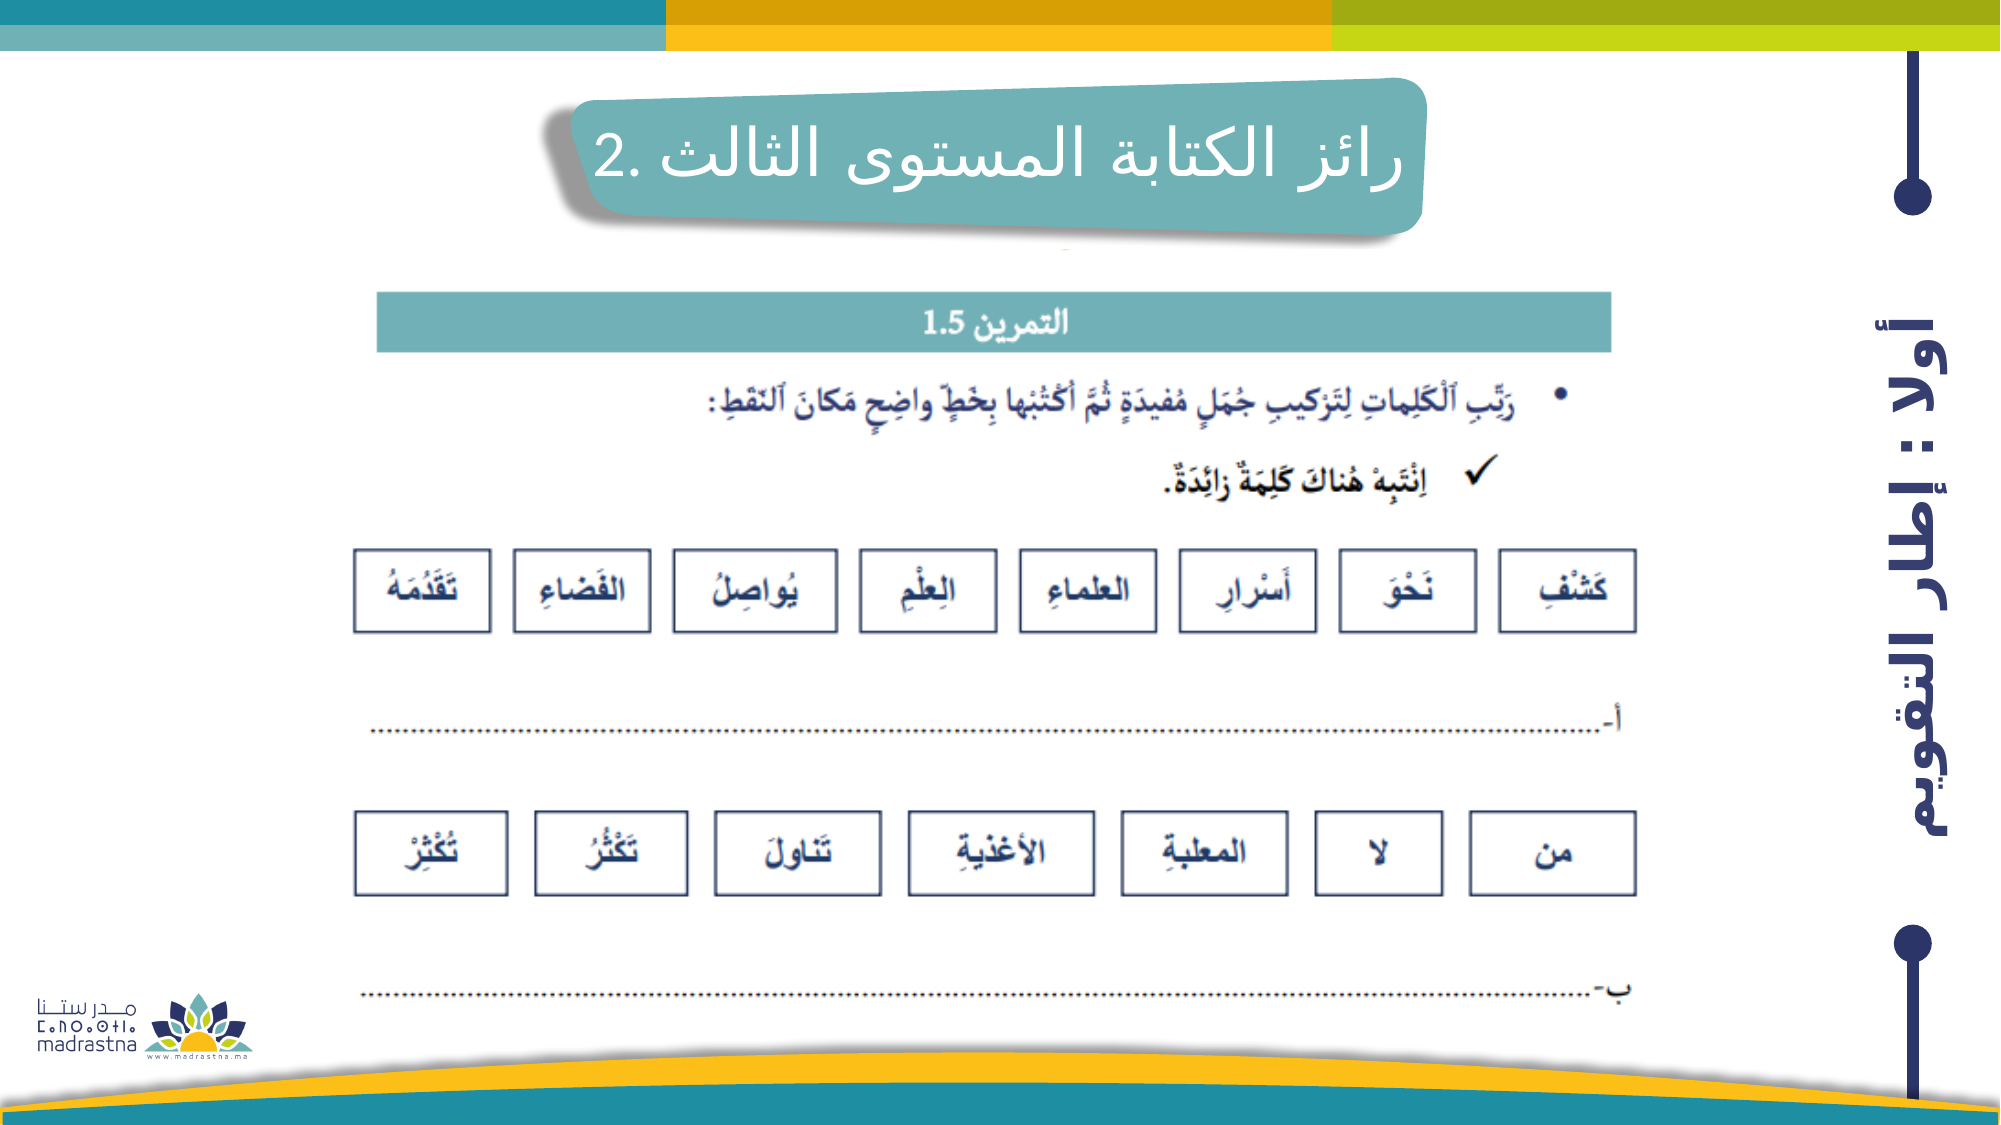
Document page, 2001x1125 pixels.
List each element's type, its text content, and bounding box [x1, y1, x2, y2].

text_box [1894, 52, 1931, 215]
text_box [0, 0, 2000, 52]
text_box أولا : إطار التقويم [1832, 136, 1988, 1021]
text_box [0, 1052, 2000, 1125]
picture [38, 993, 253, 1060]
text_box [567, 47, 1433, 243]
picture [326, 249, 1674, 1027]
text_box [1894, 925, 1931, 1052]
